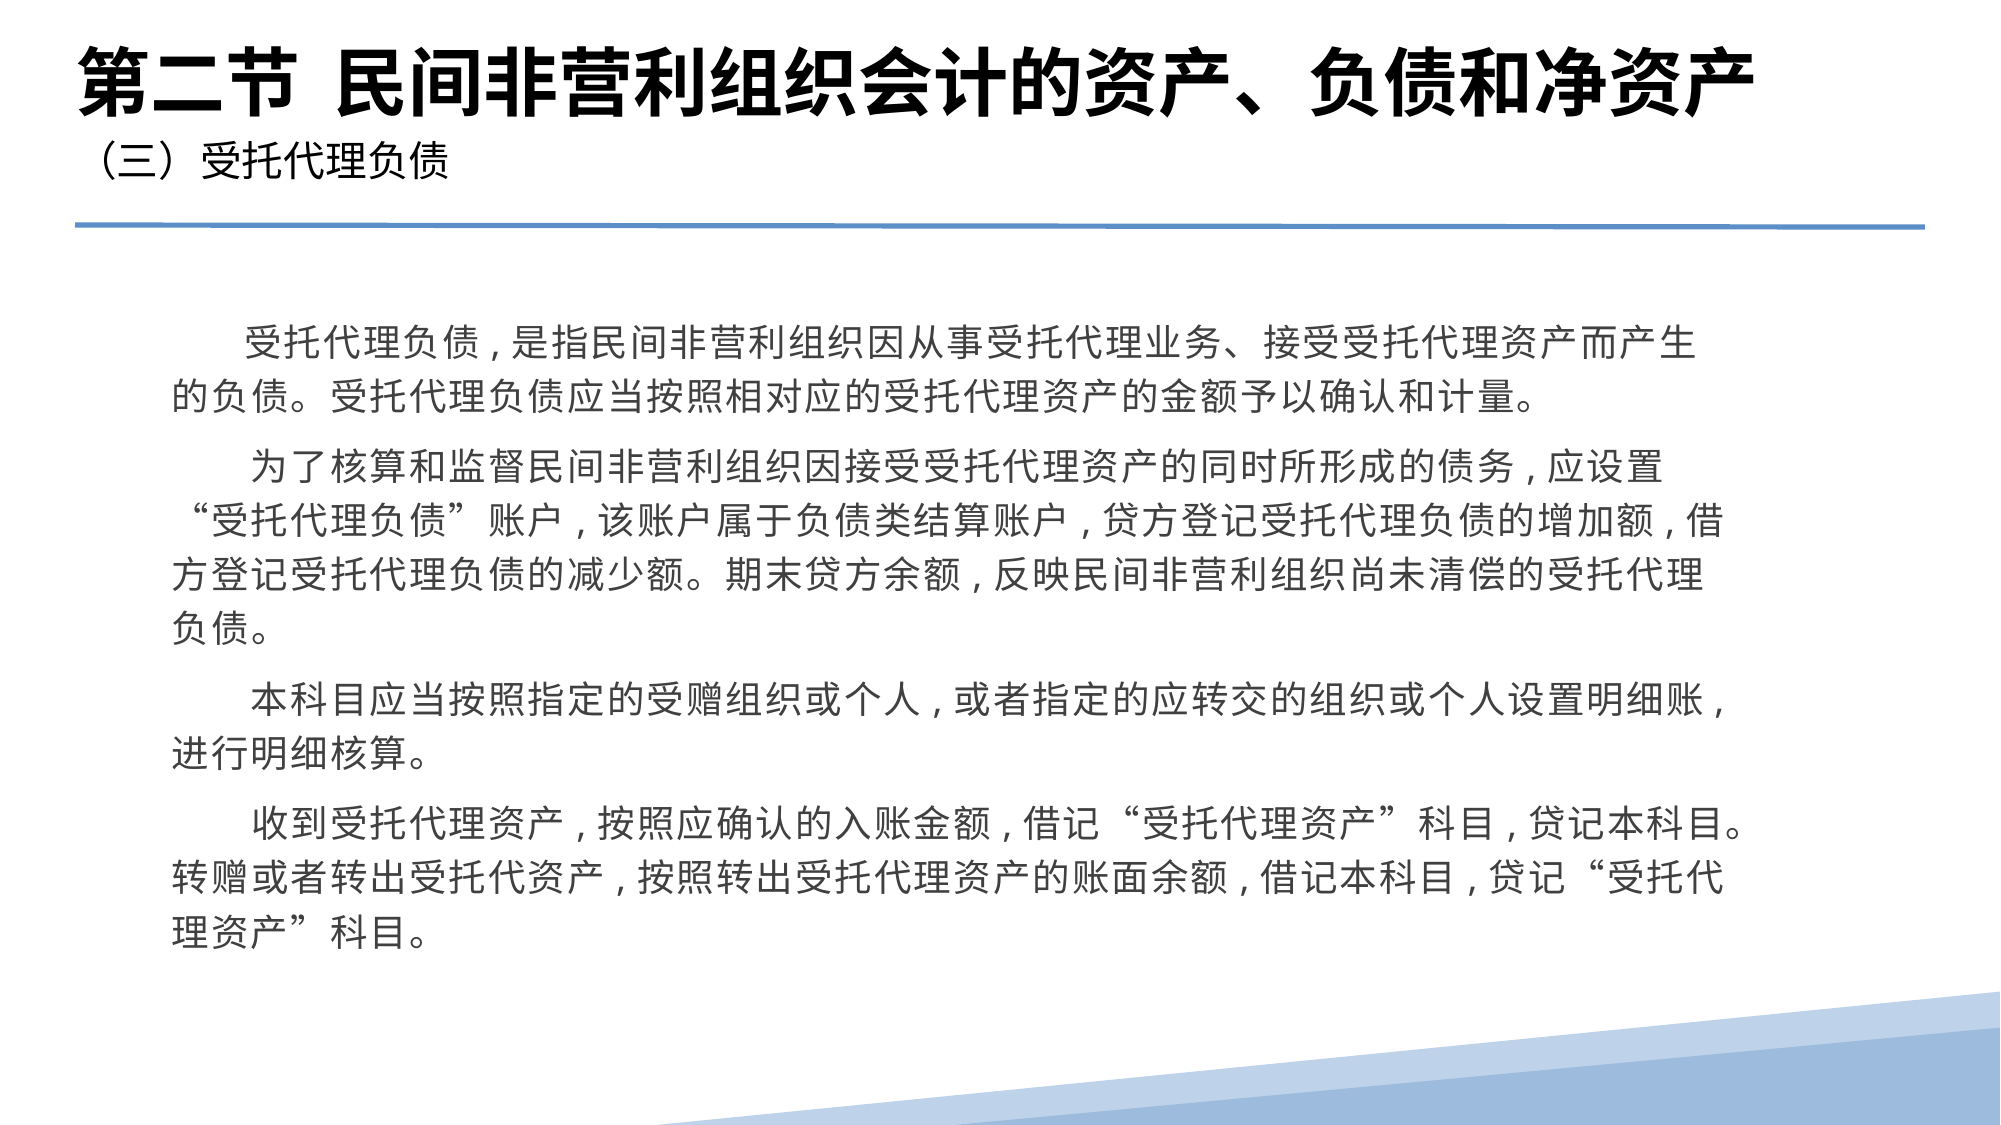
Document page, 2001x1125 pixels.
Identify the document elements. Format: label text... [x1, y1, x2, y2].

text_box （三）受托代理负债 [75, 124, 1925, 200]
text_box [656, 991, 2000, 1125]
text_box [74, 224, 1925, 228]
text_box 第二节 民间非营利组织会计的资产、负债和净资产 [75, 24, 1925, 124]
text_box 受托代理负债,是指民间非营利组织因从事受托代理业务、接受受托代理资产而产生的负债。受托代理负债应当按照相对应的受托代理资产的金额予以确认和计量。 为了核算和监督民间非营利组织因接受受托代理资产的同时所形成的债务,应设置“受托代理负债”账户,该账户属于负债类结算账户,贷方登记受托代理负债的增加额,借方登记受托代理负债的减少额。期末贷方余额,反映民间非营利组织尚未清偿的受托代理负债。 本科目应当按照指定的受赠组织或个人,或者指定的应转交的组织或个人设置明细账,进行明细核算。 收到受托代理资产,按照应确认的入账金额,借记“受托代理资产”科目,贷记本科目。转赠或者转出受托代资产,按照转出受托代理资产的账面余额,借记本科目,贷记“受托代理资产”科目。 [161, 251, 1740, 1012]
